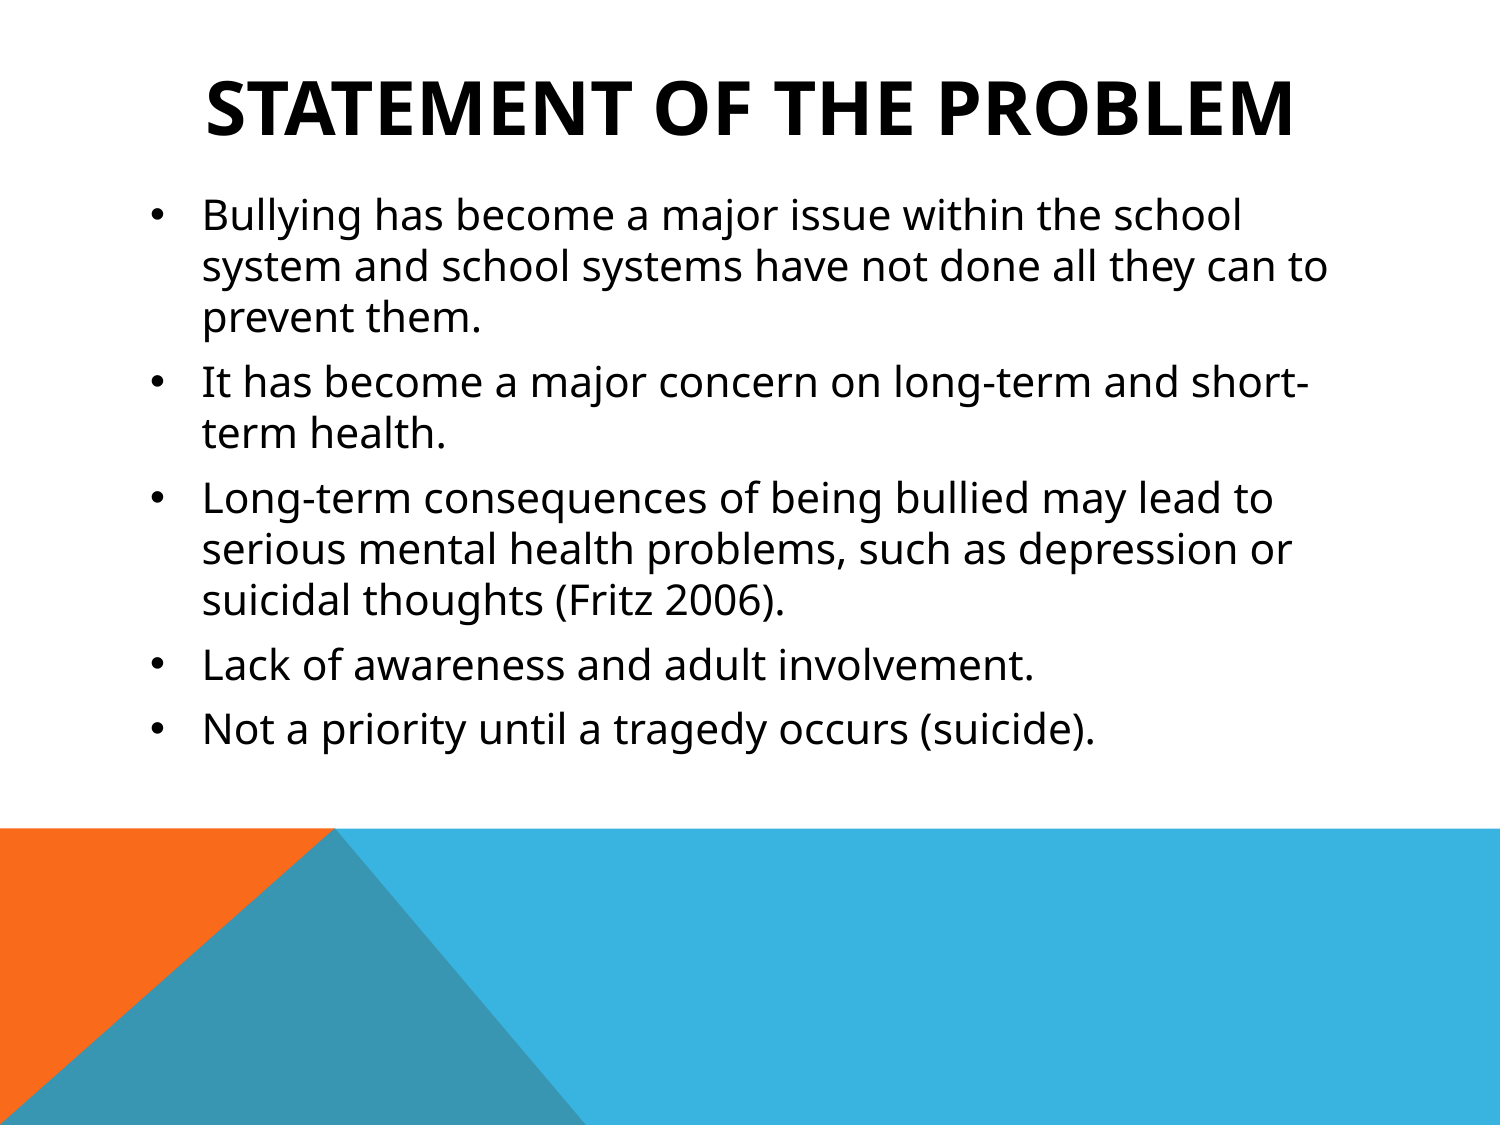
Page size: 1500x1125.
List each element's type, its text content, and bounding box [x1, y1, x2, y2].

title Statement of the problem [135, 60, 1369, 150]
list Bullying has become a major issue within the school system and school systems have not done all they can to prevent them. It has become a major concern on long-term and short-term health. Long-term consequences of being bullied may lead to serious mental health problems, such as depression or suicidal thoughts (Fritz 2006). Lack of awareness and adult involvement. Not a priority until a tragedy occurs (suicide). [135, 180, 1369, 768]
